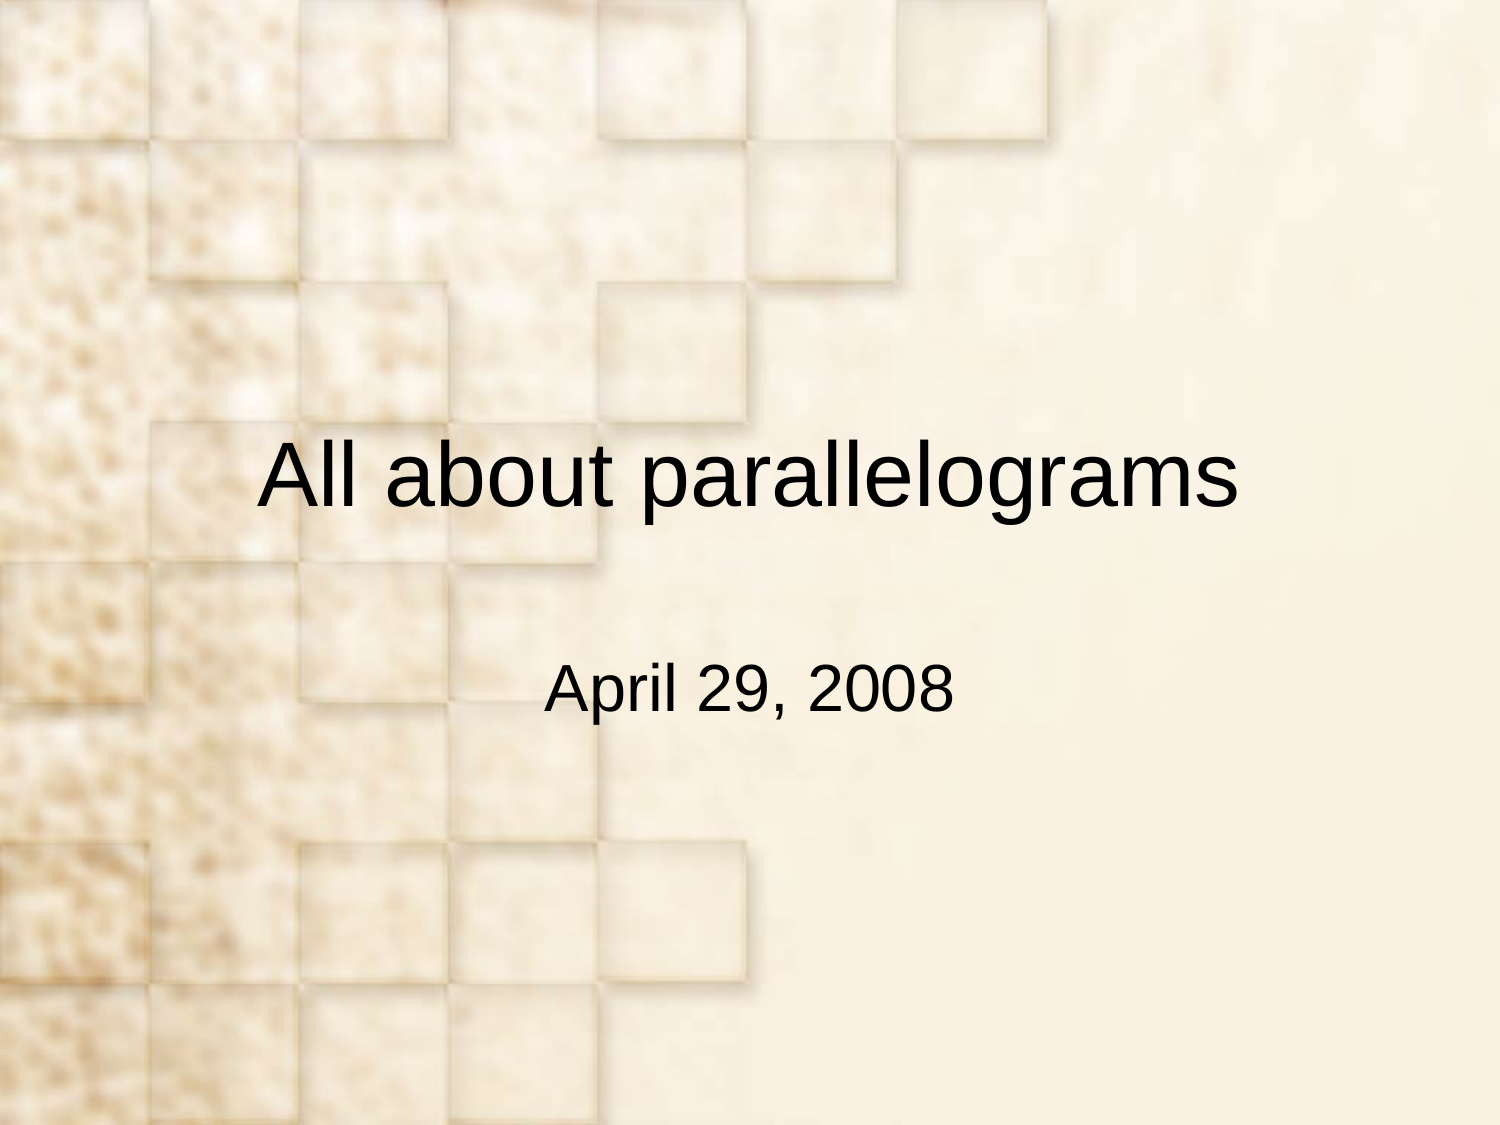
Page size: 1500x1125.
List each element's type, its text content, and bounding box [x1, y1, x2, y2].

title All about parallelograms [112, 349, 1388, 591]
picture [0, 0, 1500, 1125]
subtitle April 29, 2008 [224, 637, 1276, 926]
